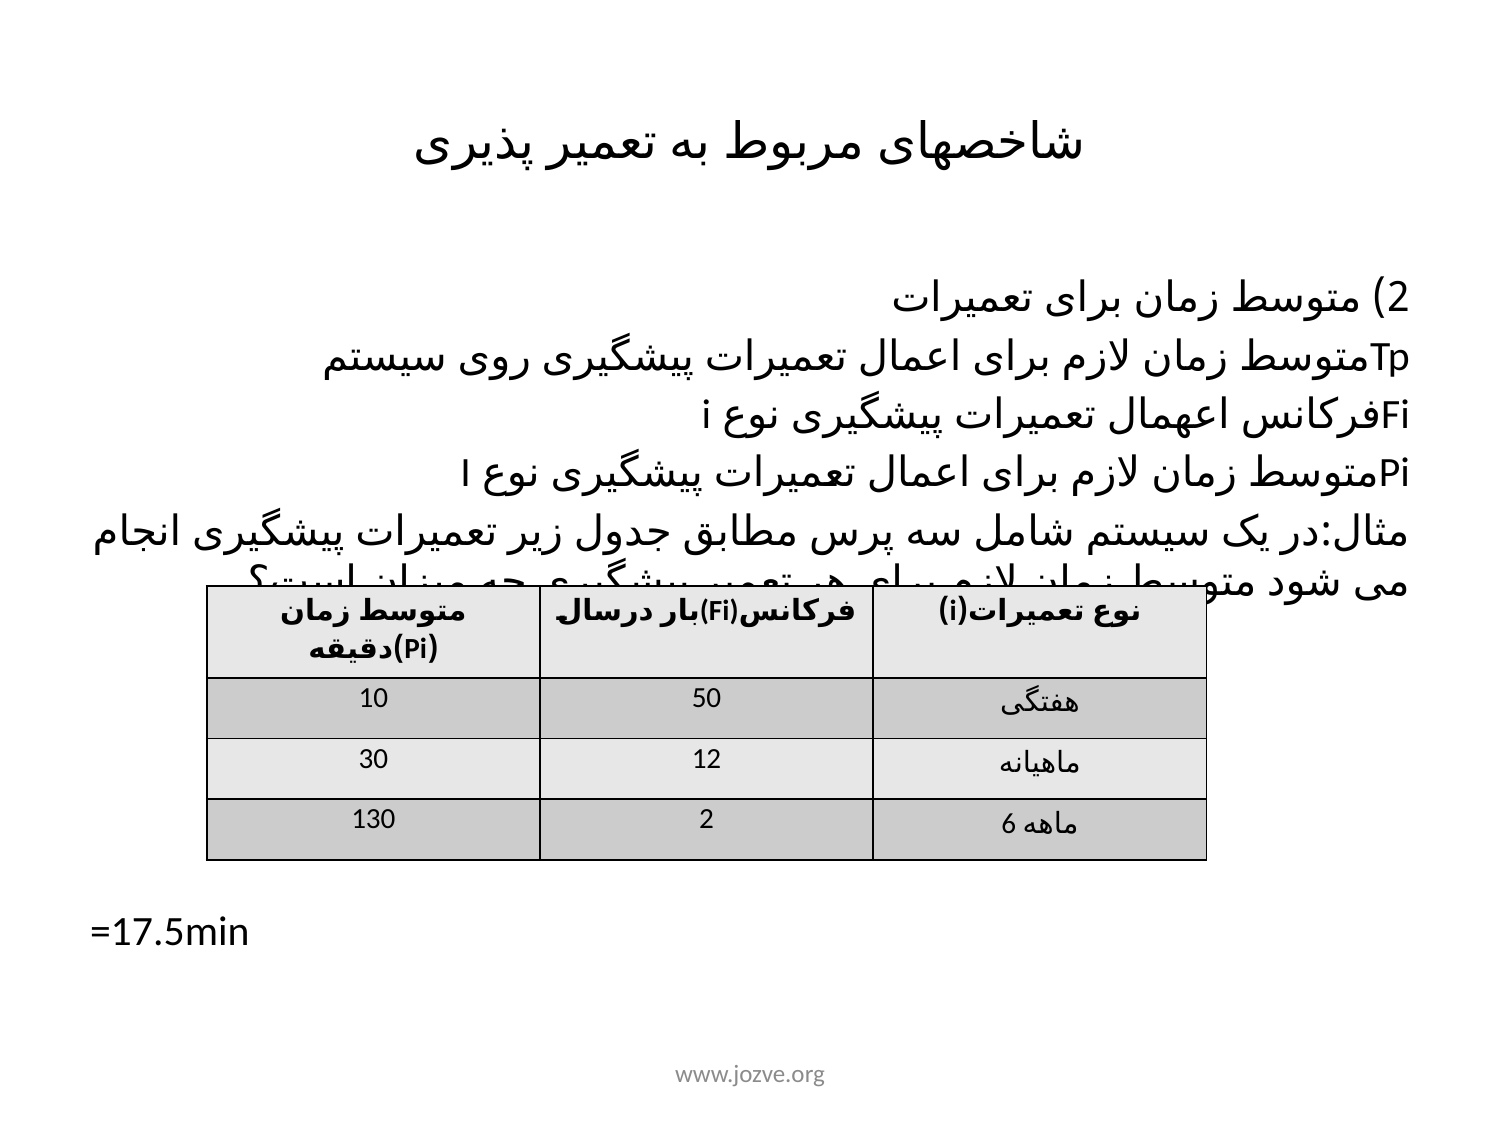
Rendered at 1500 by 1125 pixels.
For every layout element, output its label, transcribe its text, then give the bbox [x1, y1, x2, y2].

table_cell 12 [541, 739, 872, 798]
table_cell هفتگی [874, 679, 1206, 738]
table_cell 10 [208, 679, 539, 738]
table_header متوسط زمان (Pi)دقیقه [208, 587, 539, 677]
table_header بار درسال(Fi)فرکانس [541, 587, 872, 677]
table_cell 2 [541, 800, 872, 859]
table_cell ماهیانه [874, 739, 1206, 798]
footer www.jozve.org [512, 1042, 988, 1103]
table_cell 30 [208, 739, 539, 798]
title شاخصهای مربوط به تعمیر پذیری [75, 45, 1425, 233]
table_cell 50 [541, 679, 872, 738]
table_header نوع تعمیرات(i) [874, 587, 1206, 677]
table_cell 130 [208, 800, 539, 859]
table_cell 6 ماهه [874, 800, 1206, 859]
